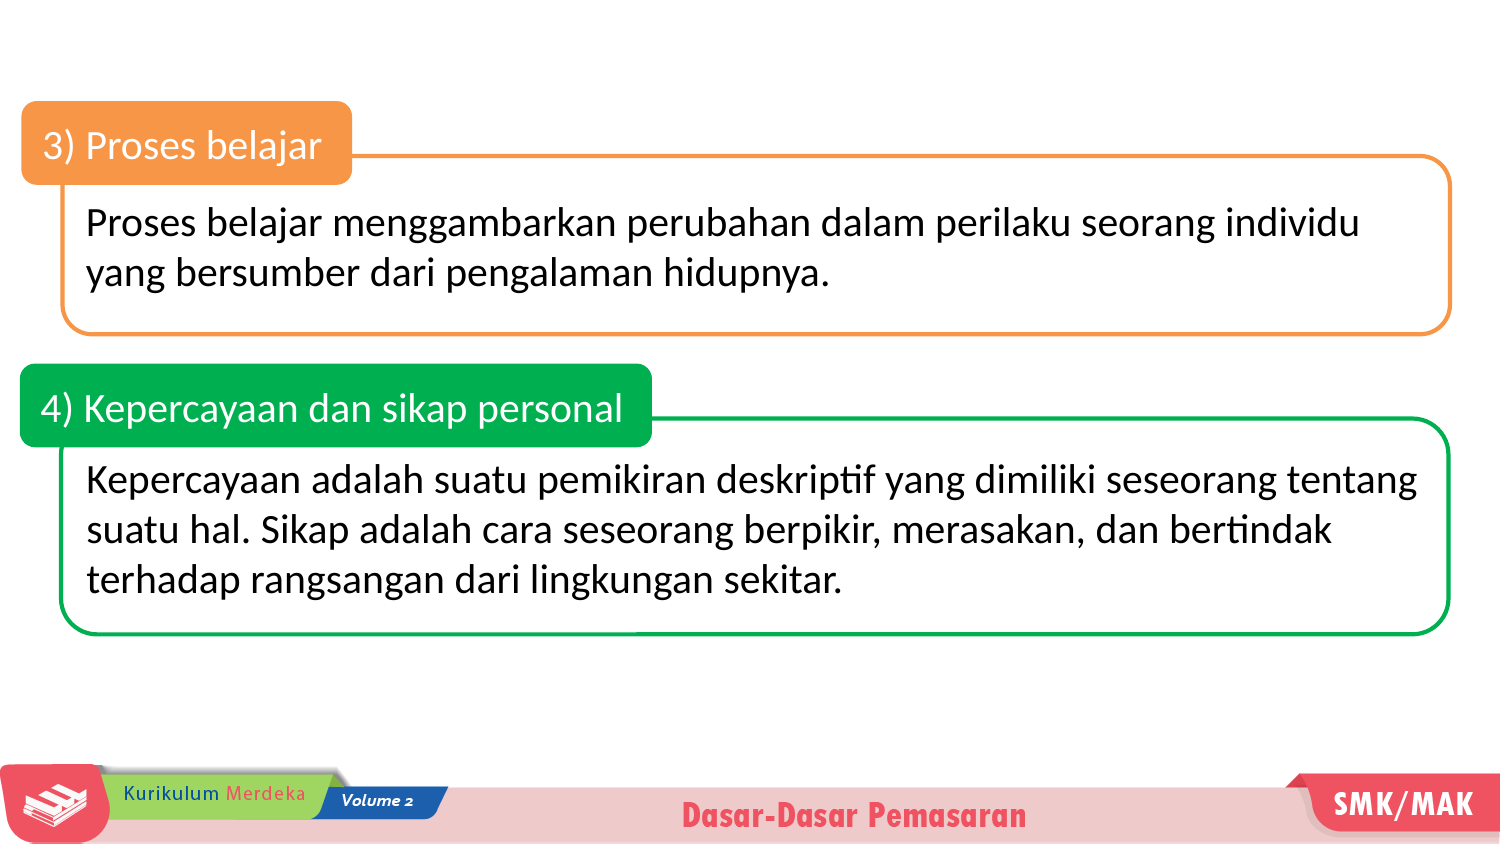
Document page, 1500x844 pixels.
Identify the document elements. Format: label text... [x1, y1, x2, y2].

text_box Kepercayaan adalah suatu pemikiran deskriptif yang dimiliki seseorang tentang suatu hal. Sikap adalah cara seseorang berpikir, merasakan, dan bertindak terhadap rangsangan dari lingkungan sekitar. [58, 416, 1451, 637]
text_box Proses belajar menggambarkan perubahan dalam perilaku seorang individu yang bersumber dari pengalaman hidupnya. [60, 153, 1453, 337]
picture [0, 764, 1500, 844]
text_box 4) Kepercayaan dan sikap personal [19, 363, 652, 448]
text_box 3) Proses belajar [21, 101, 353, 185]
